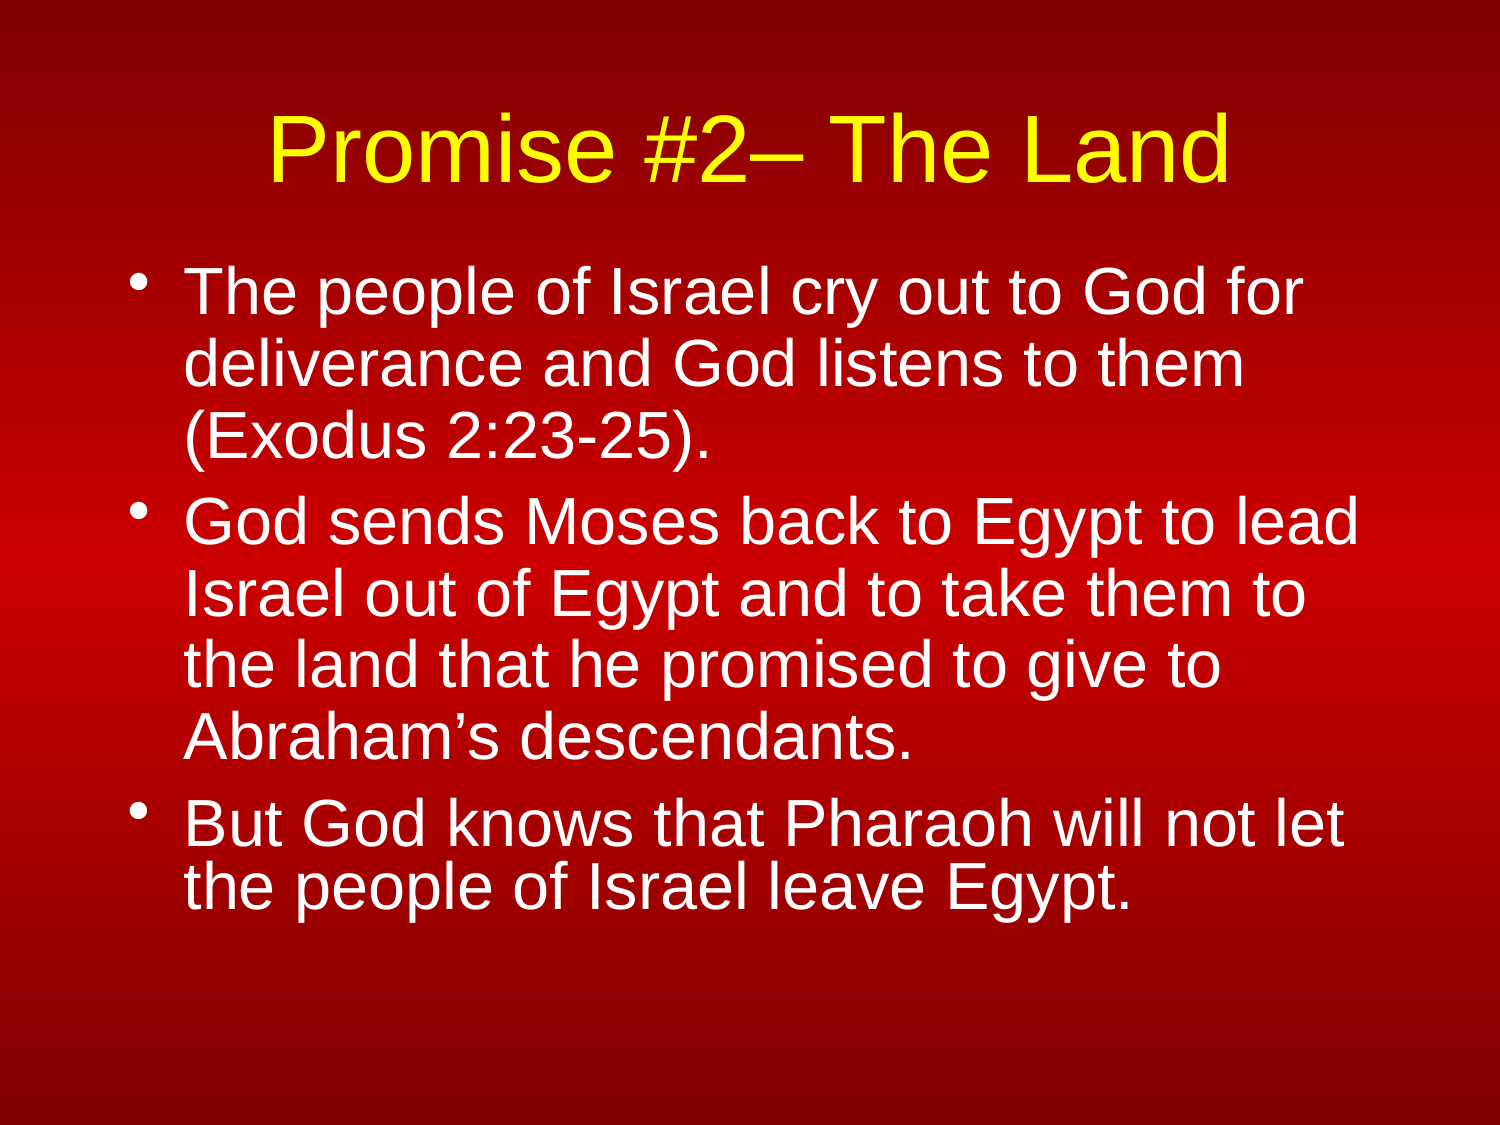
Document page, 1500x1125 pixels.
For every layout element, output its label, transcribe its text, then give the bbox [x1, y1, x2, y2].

list The people of Israel cry out to God for deliverance and God listens to them (Exodus 2:23-25). God sends Moses back to Egypt to lead Israel out of Egypt and to take them to the land that he promised to give to Abraham’s descendants. [112, 249, 1388, 787]
text_box But God knows that Pharaoh will not let the people of Israel leave Egypt. [112, 787, 1388, 938]
title Promise #2– The Land [37, 50, 1463, 238]
